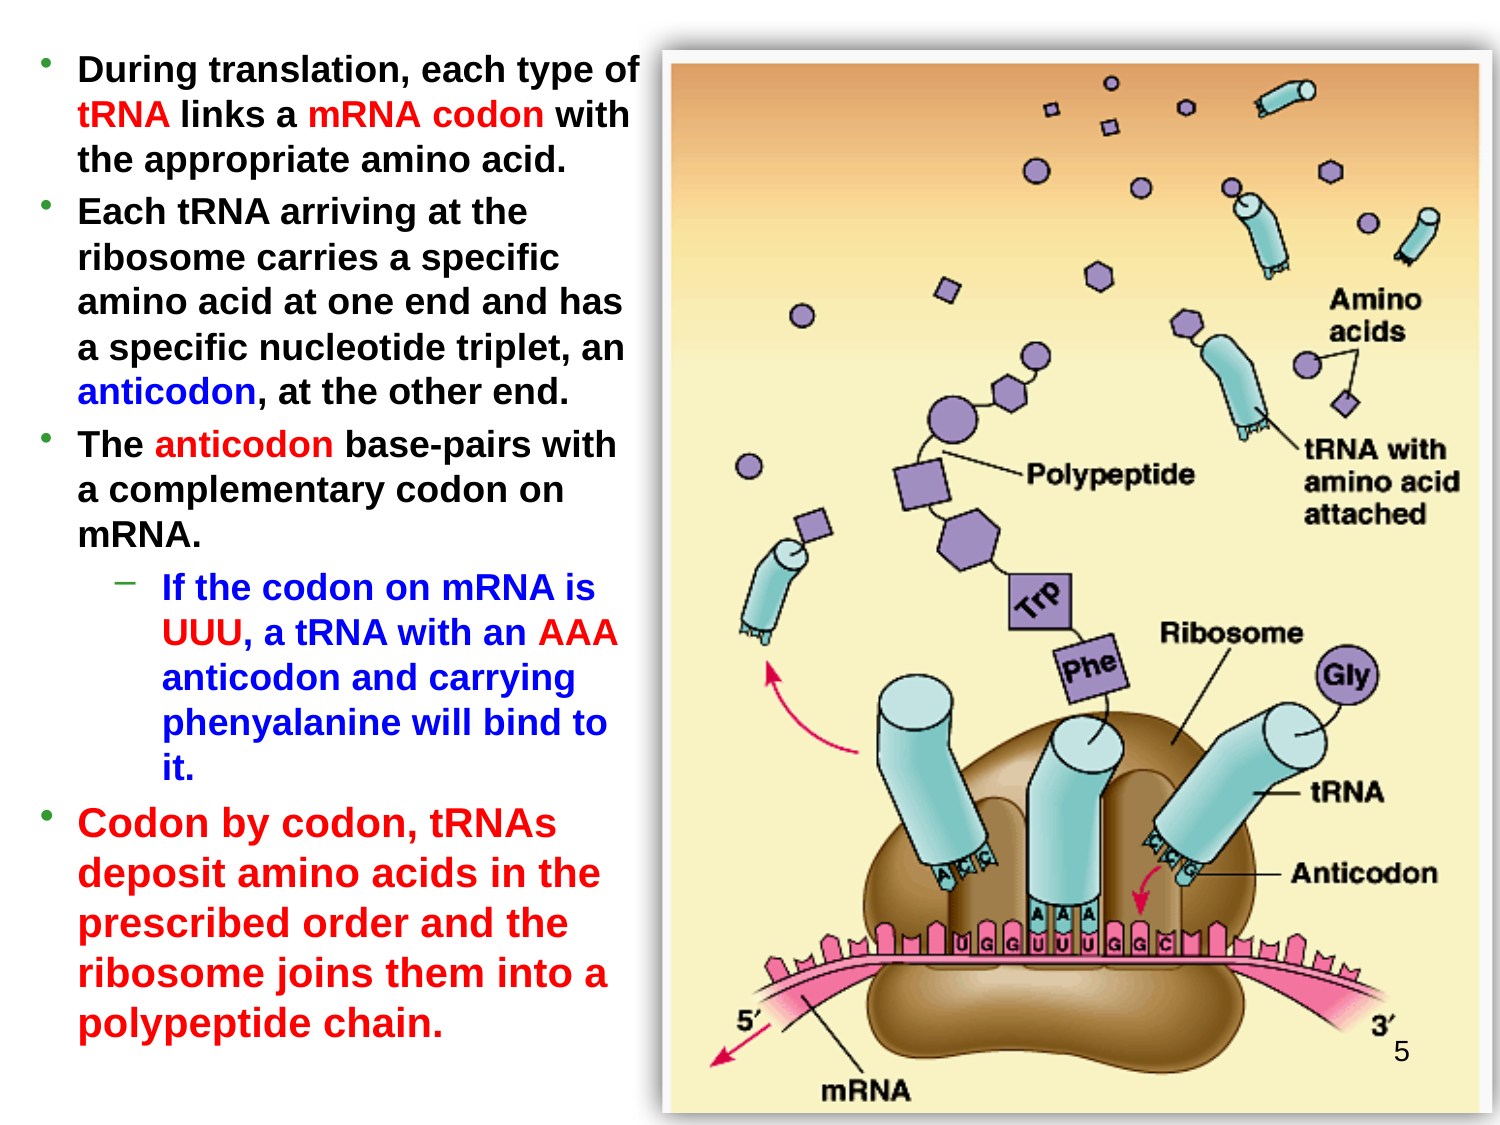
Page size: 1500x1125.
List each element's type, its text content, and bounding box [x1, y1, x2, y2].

picture [662, 49, 1493, 1113]
list During translation, each type of tRNA links a mRNA codon with the appropriate amino acid. Each tRNA arriving at the ribosome carries a specific amino acid at one end and has a specific nucleotide triplet, an anticodon, at the other end. The anticodon base-pairs with a complementary codon on mRNA. If the codon on mRNA is UUU, a tRNA with an AAA anticodon and carrying phenyalanine will bind to it. Codon by codon, tRNAs deposit amino acids in the prescribed order and the ribosome joins them into a polypeptide chain. [24, 37, 663, 1054]
